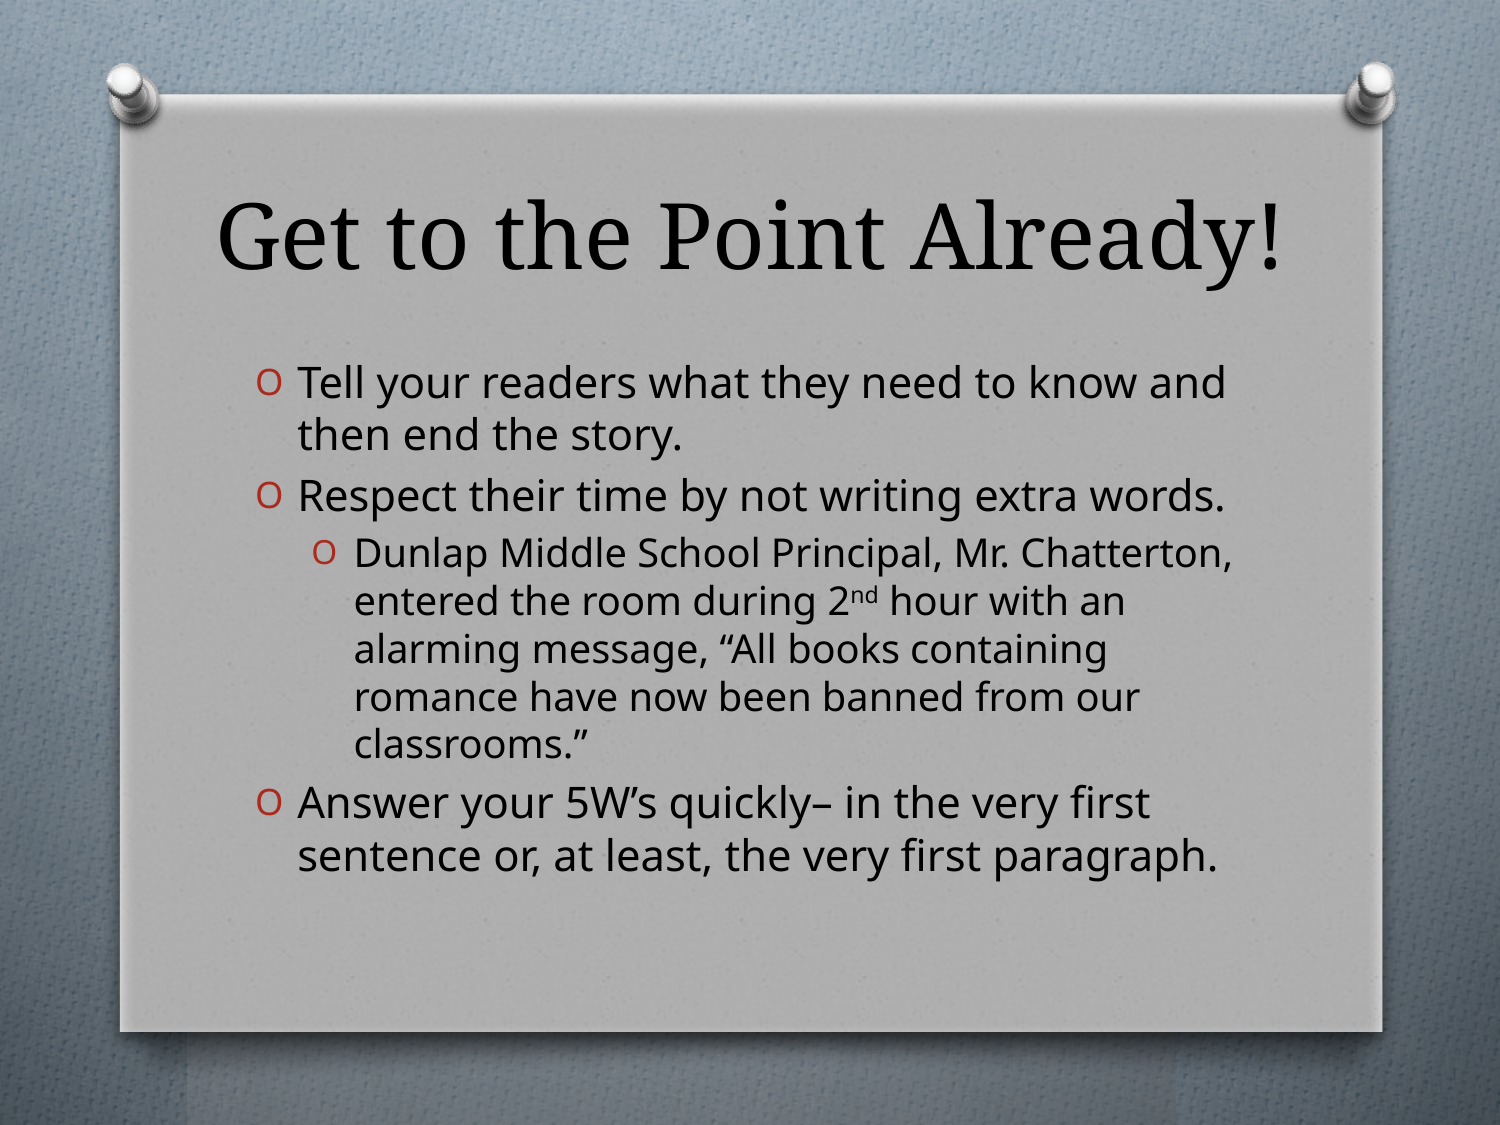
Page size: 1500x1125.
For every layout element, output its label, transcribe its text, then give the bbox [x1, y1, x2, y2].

title Get to the Point Already! [179, 134, 1323, 332]
picture [1317, 35, 1439, 156]
picture [75, 29, 198, 153]
list Tell your readers what they need to know and then end the story. Respect their time by not writing extra words. Dunlap Middle School Principal, Mr. Chatterton, entered the room during 2nd hour with an alarming message, “All books containing romance have now been banned from our classrooms.” Answer your 5W’s quickly– in the very first sentence or, at least, the very first paragraph. [240, 347, 1257, 939]
